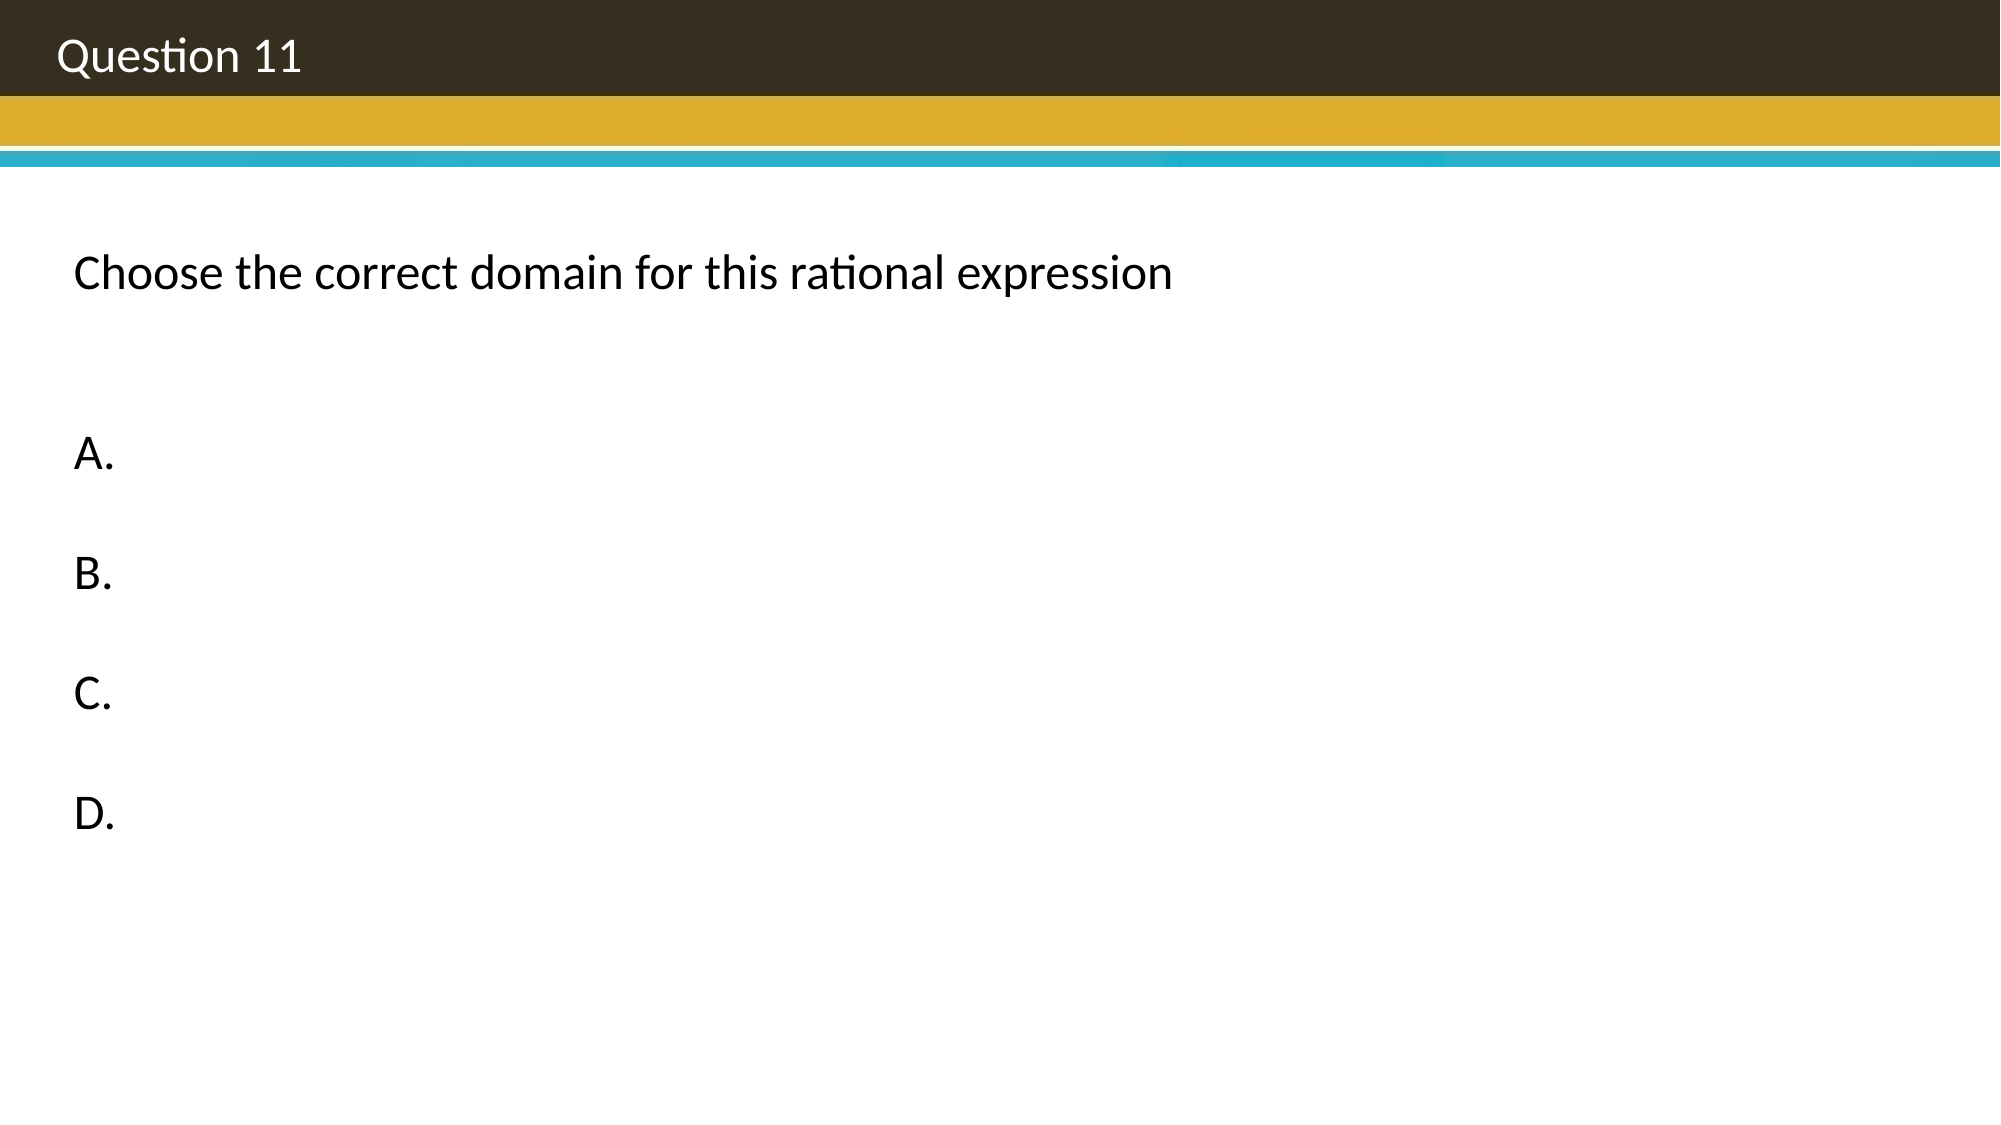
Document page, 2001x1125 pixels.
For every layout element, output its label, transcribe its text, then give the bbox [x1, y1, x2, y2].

text_box Question 11 [41, 14, 318, 90]
picture [0, 0, 2000, 167]
